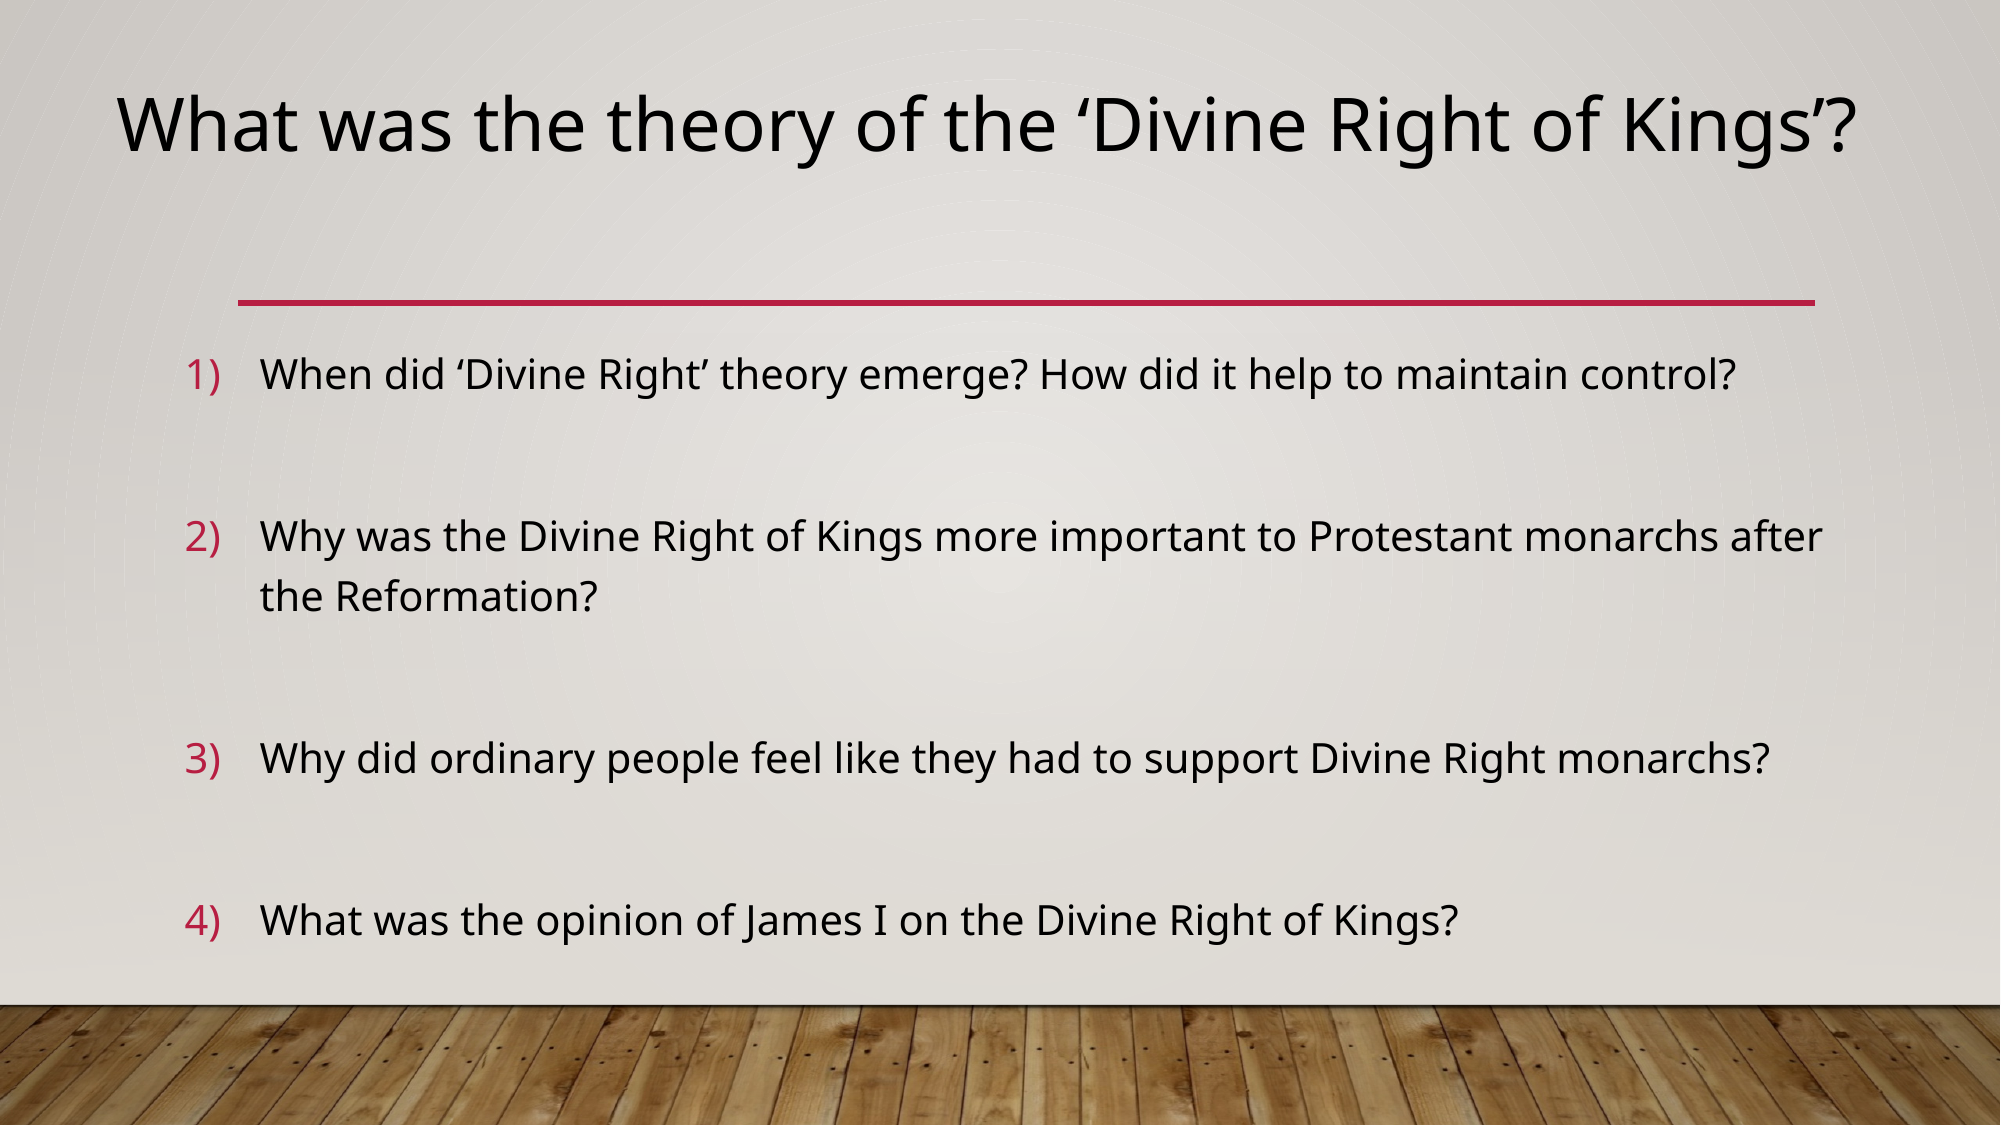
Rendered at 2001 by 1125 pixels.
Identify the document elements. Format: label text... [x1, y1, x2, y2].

title What was the theory of the ‘Divine Right of Kings’? [78, 79, 1898, 253]
picture [0, 1005, 2000, 1125]
list When did ‘Divine Right’ theory emerge? How did it help to maintain control? Why was the Divine Right of Kings more important to Protestant monarchs after the Reformation? Why did ordinary people feel like they had to support Divine Right monarchs? What was the opinion of James I on the Divine Right of Kings? [169, 330, 1898, 986]
